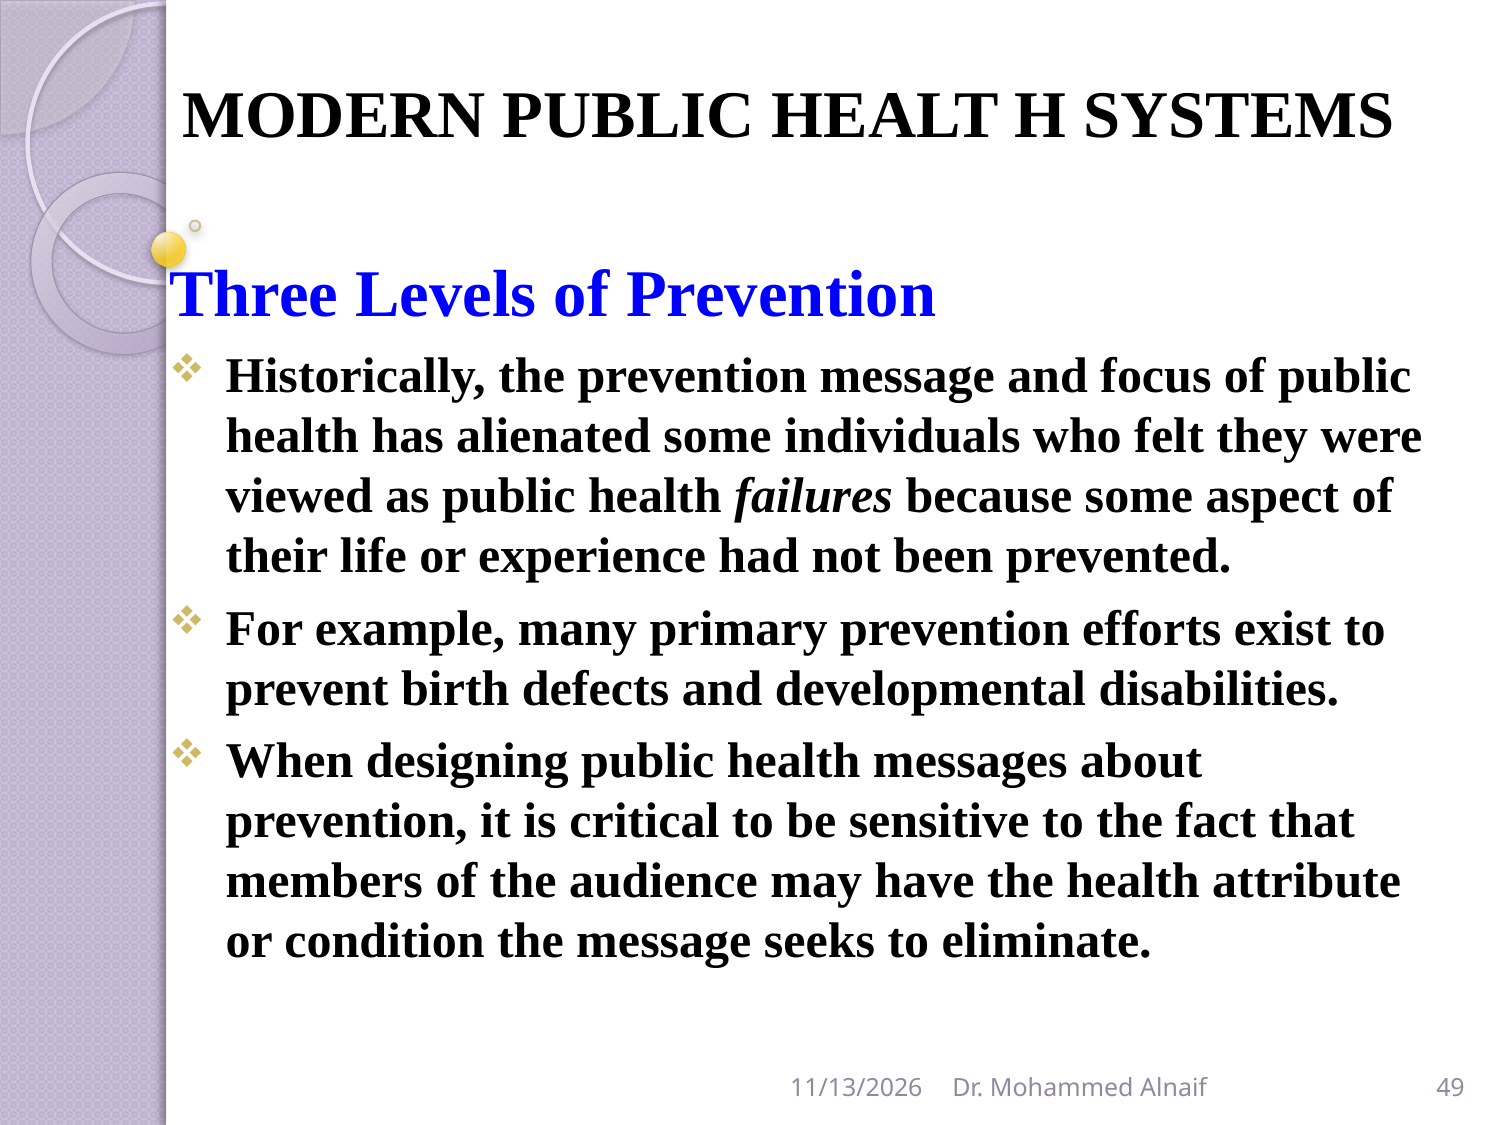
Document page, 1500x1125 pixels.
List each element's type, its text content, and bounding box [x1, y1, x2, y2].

subtitle Three Levels of Prevention Historically, the prevention message and focus of public health has alienated some individuals who felt they were viewed as public health failures because some aspect of their life or experience had not been prevented. For example, many primary prevention efforts exist to prevent birth defects and developmental disabilities. When designing public health messages about prevention, it is critical to be sensitive to the fact that members of the audience may have the health attribute or condition the message seeks to eliminate. [150, 249, 1450, 1025]
title MODERN PUBLIC HEALT H SYSTEMS [137, 62, 1413, 159]
slide_number 49 [1413, 1034, 1488, 1113]
footer Dr. Mohammed Alnaif [937, 1034, 1413, 1113]
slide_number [587, 1034, 937, 1113]
